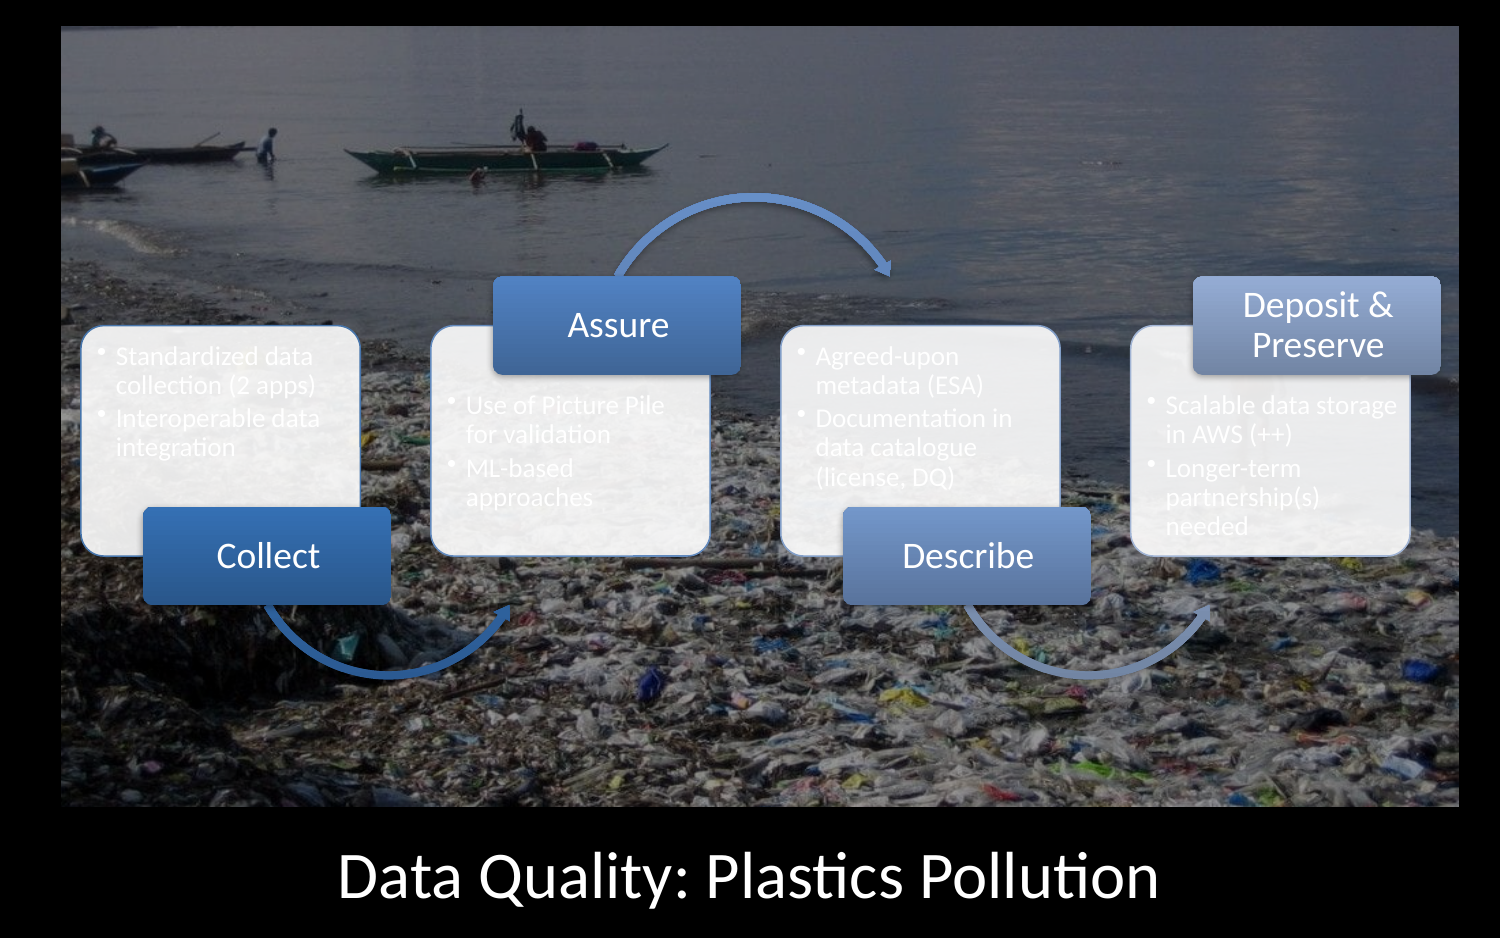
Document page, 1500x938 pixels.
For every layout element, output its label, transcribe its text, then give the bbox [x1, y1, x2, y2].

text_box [80, 35, 1442, 846]
picture [61, 26, 1459, 808]
text_box Data Quality: Plastics Pollution [322, 854, 1344, 919]
